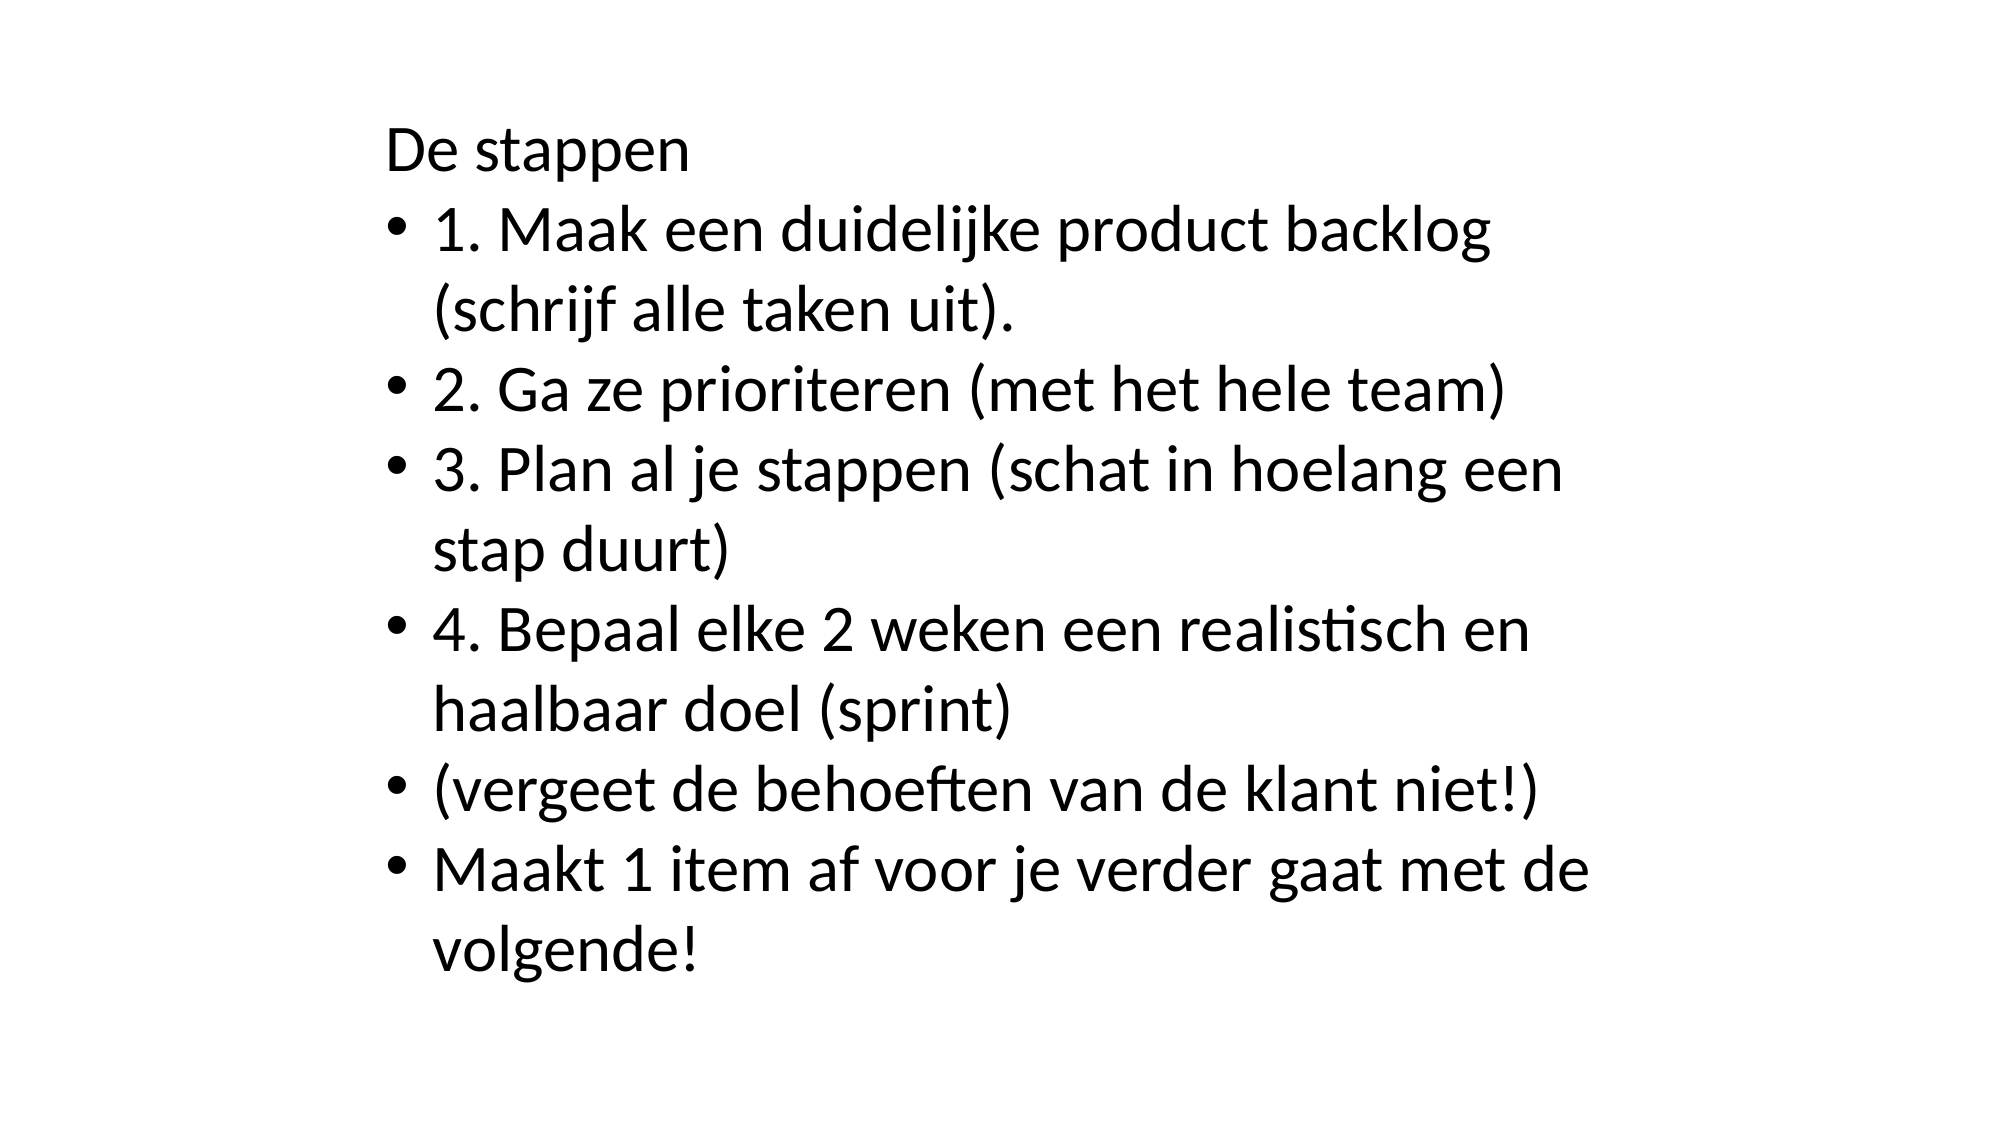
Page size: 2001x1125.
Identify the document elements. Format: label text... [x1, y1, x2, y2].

text_box De stappen 1. Maak een duidelijke product backlog (schrijf alle taken uit). 2. Ga ze prioriteren (met het hele team) 3. Plan al je stappen (schat in hoelang een stap duurt) 4. Bepaal elke 2 weken een realistisch en haalbaar doel (sprint) (vergeet de behoeften van de klant niet!) Maakt 1 item af voor je verder gaat met de volgende! [370, 97, 1696, 992]
